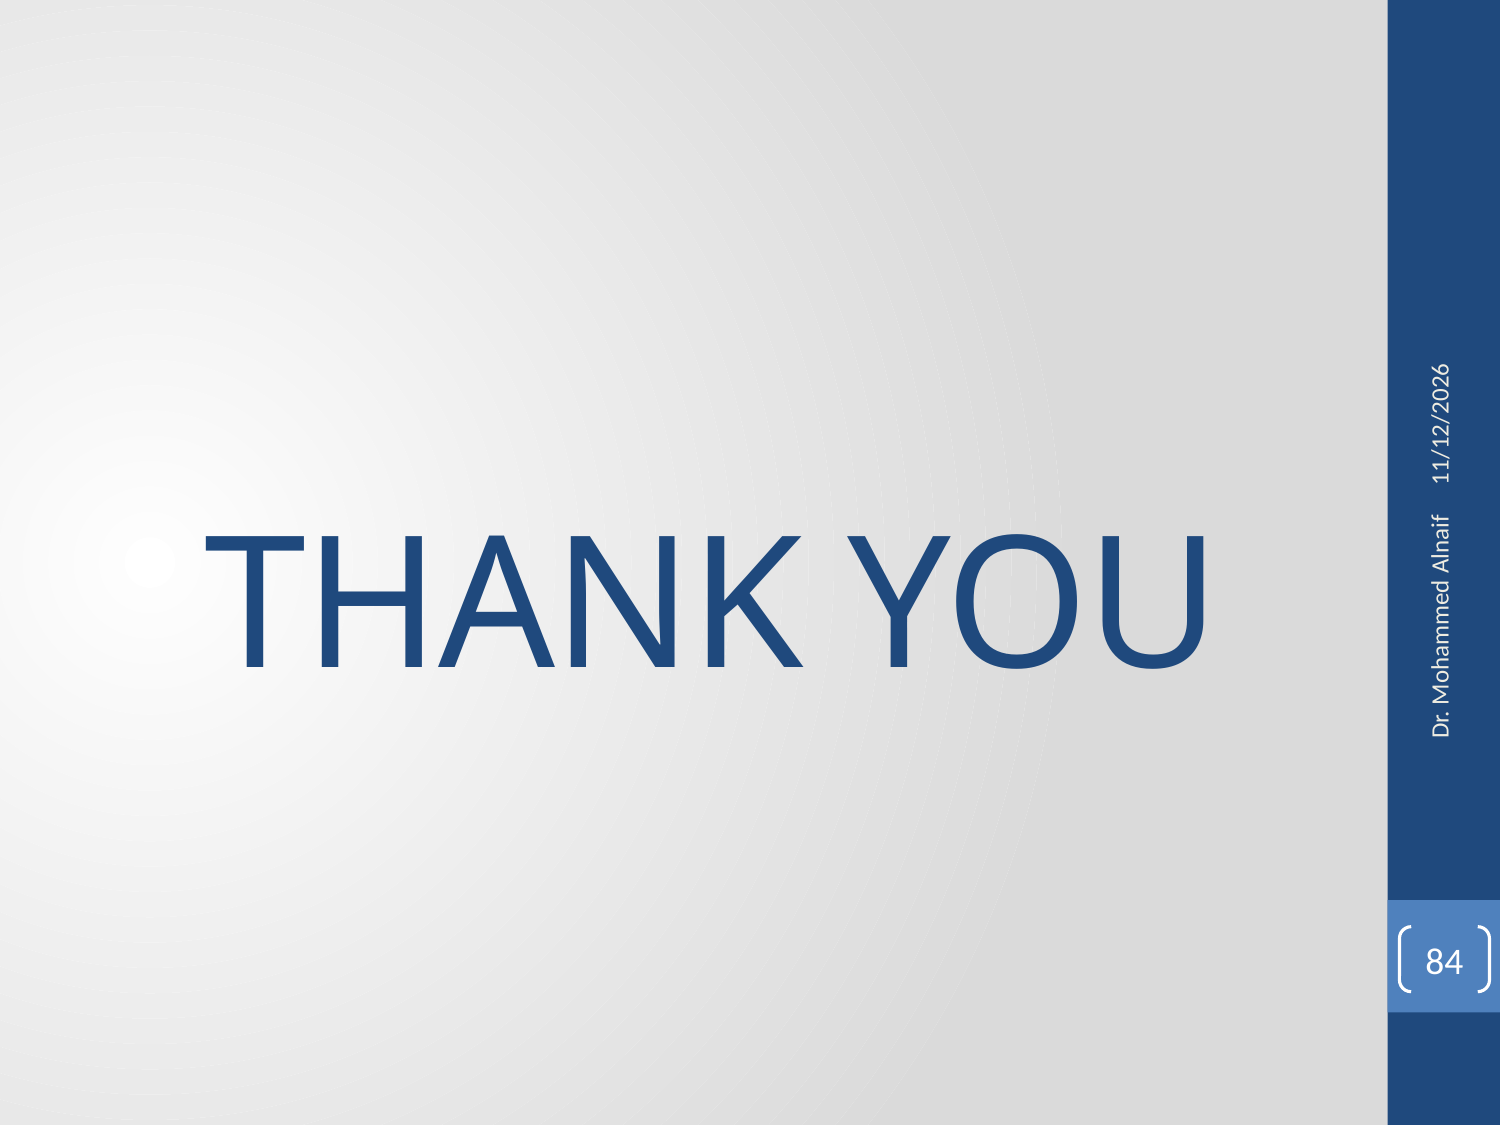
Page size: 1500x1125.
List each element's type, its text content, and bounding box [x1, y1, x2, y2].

title THANK YOU [87, 362, 1338, 825]
footer Dr. Mohammed Alnaif [1408, 500, 1469, 889]
slide_number 84 [1397, 925, 1492, 994]
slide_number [1408, 100, 1469, 500]
